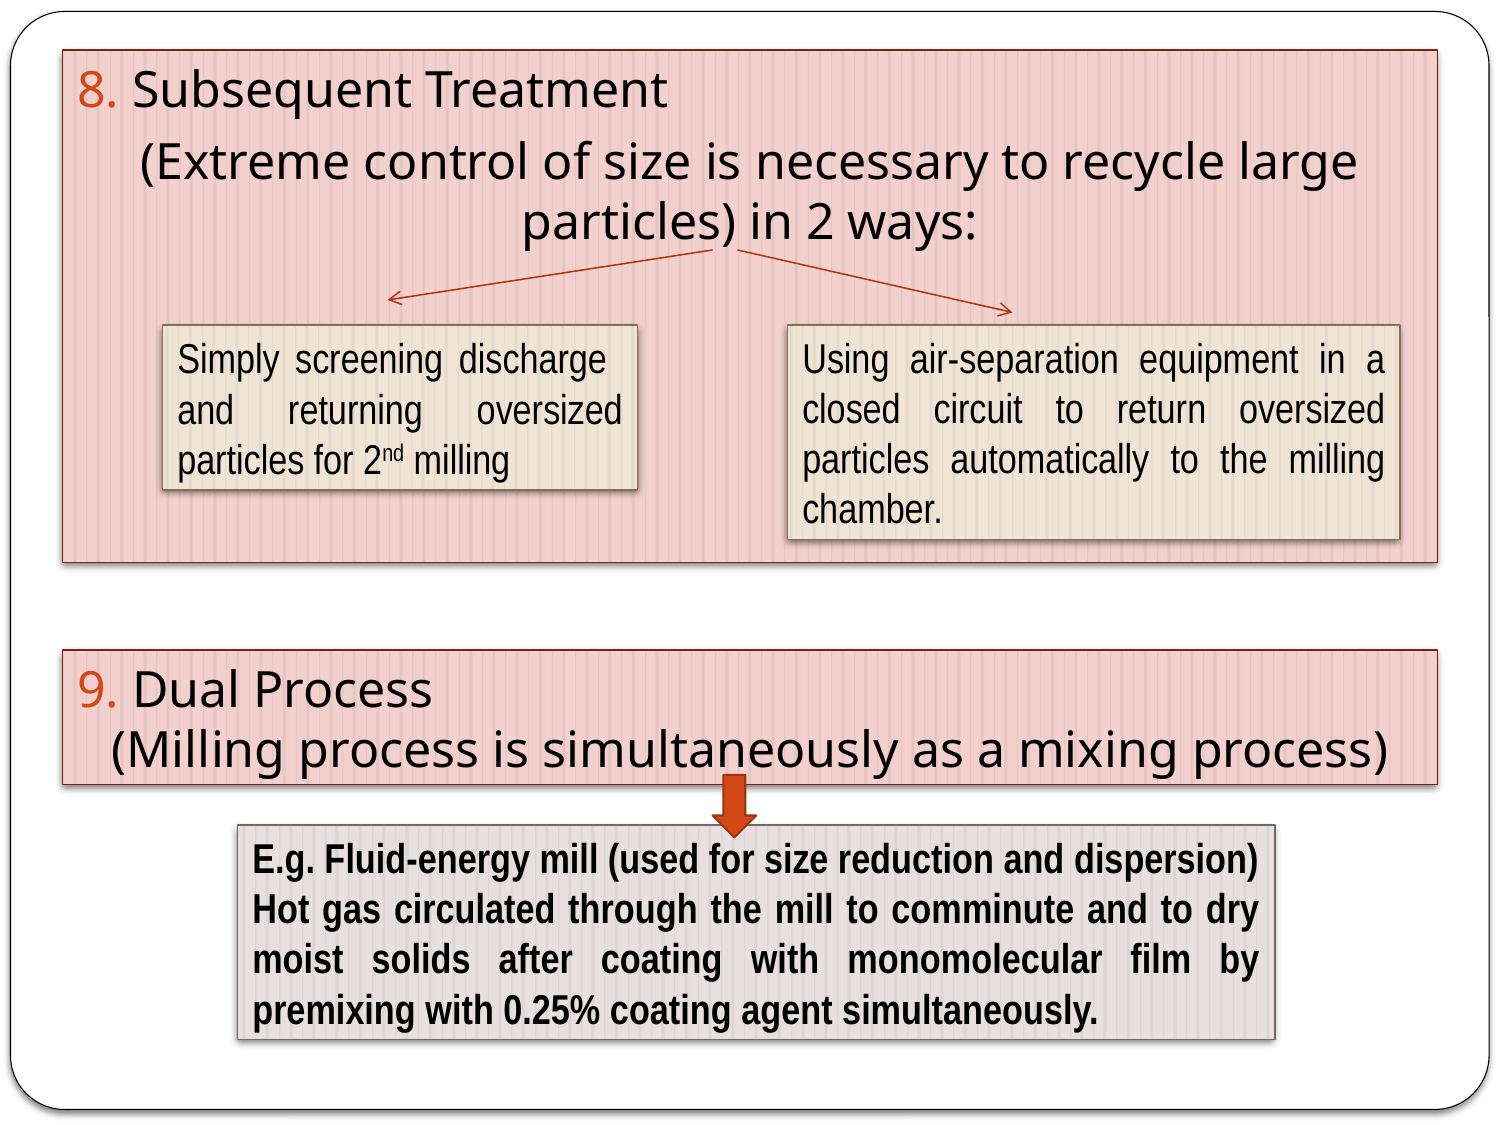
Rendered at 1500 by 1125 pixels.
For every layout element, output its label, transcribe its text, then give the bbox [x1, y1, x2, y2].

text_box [387, 249, 713, 301]
text_box Using air-separation equipment in a closed circuit to return oversized particles automatically to the milling chamber. [787, 324, 1401, 540]
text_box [737, 249, 1013, 313]
text_box 9. Dual Process (Milling process is simultaneously as a mixing process) [62, 649, 1438, 785]
list 8. Subsequent Treatment (Extreme control of size is necessary to recycle large particles) in 2 ways: [62, 49, 1438, 563]
text_box Simply screening discharge and returning oversized particles for 2nd milling [162, 324, 638, 491]
text_box [711, 773, 758, 839]
text_box E.g. Fluid-energy mill (used for size reduction and dispersion) Hot gas circulated through the mill to comminute and to dry moist solids after coating with monomolecular film by premixing with 0.25% coating agent simultaneously. [237, 824, 1276, 1040]
